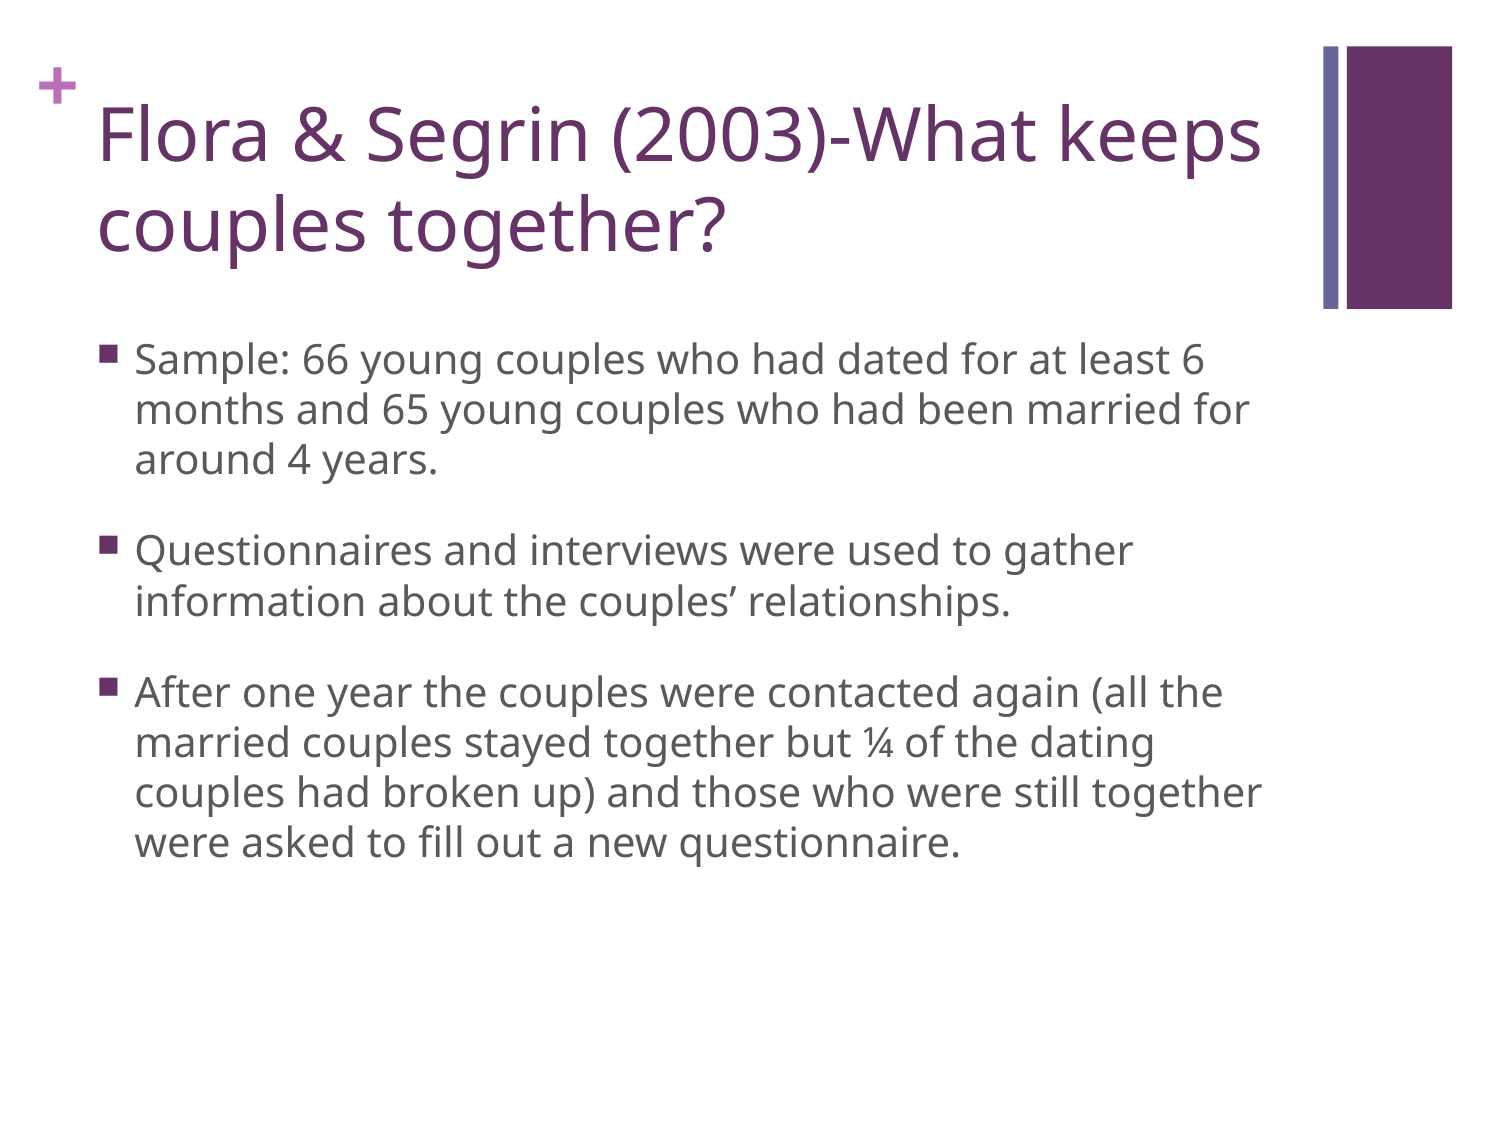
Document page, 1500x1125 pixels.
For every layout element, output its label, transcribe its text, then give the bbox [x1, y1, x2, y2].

list Sample: 66 young couples who had dated for at least 6 months and 65 young couples who had been married for around 4 years. Questionnaires and interviews were used to gather information about the couples’ relationships. After one year the couples were contacted again (all the married couples stayed together but ¼ of the dating couples had broken up) and those who were still together were asked to fill out a new questionnaire. [81, 324, 1322, 1005]
title Flora & Segrin (2003)-What keeps couples together? [81, 79, 1322, 263]
